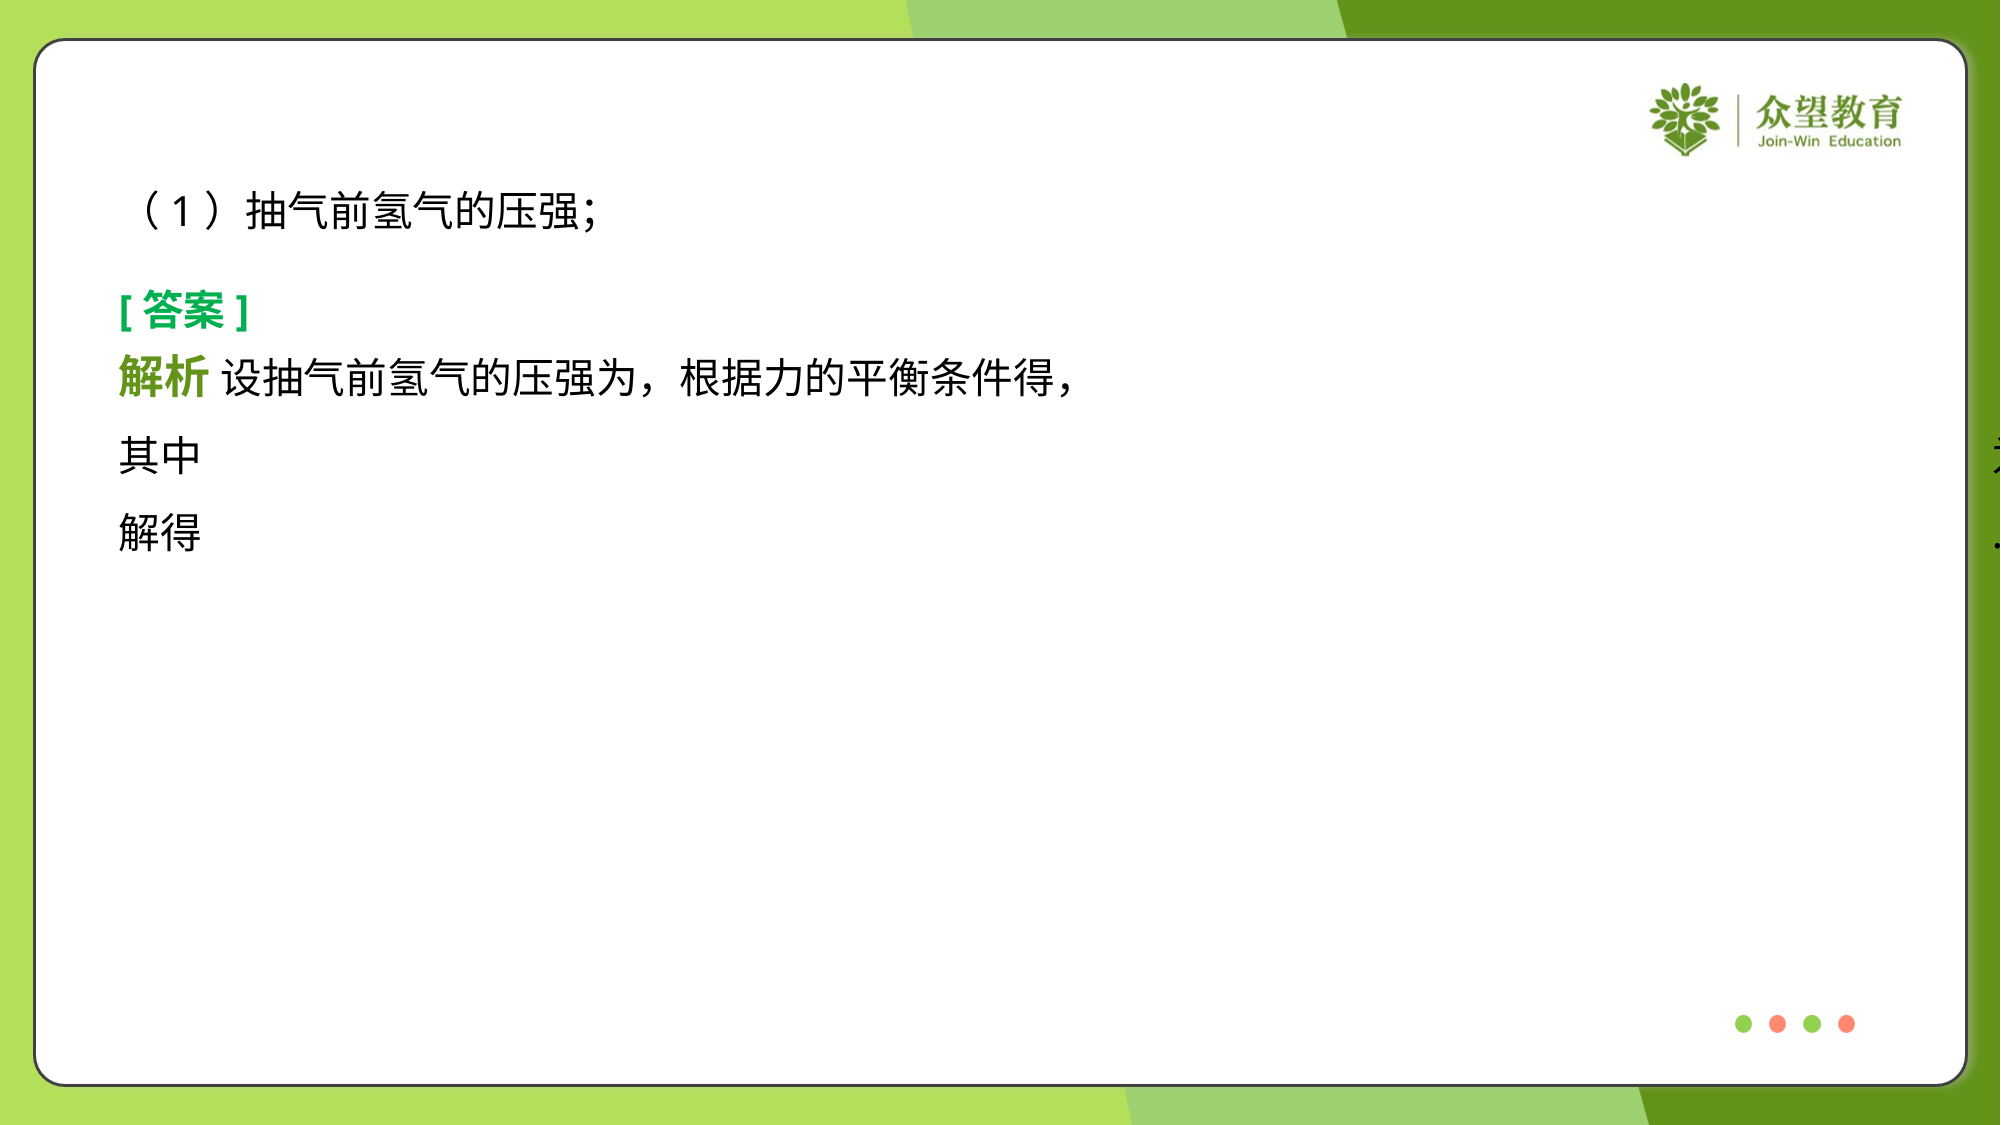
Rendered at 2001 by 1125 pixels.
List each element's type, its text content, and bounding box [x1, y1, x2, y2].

picture [0, 0, 2000, 1125]
text_box （1）抽气前氢气的压强； [118, 159, 1883, 227]
